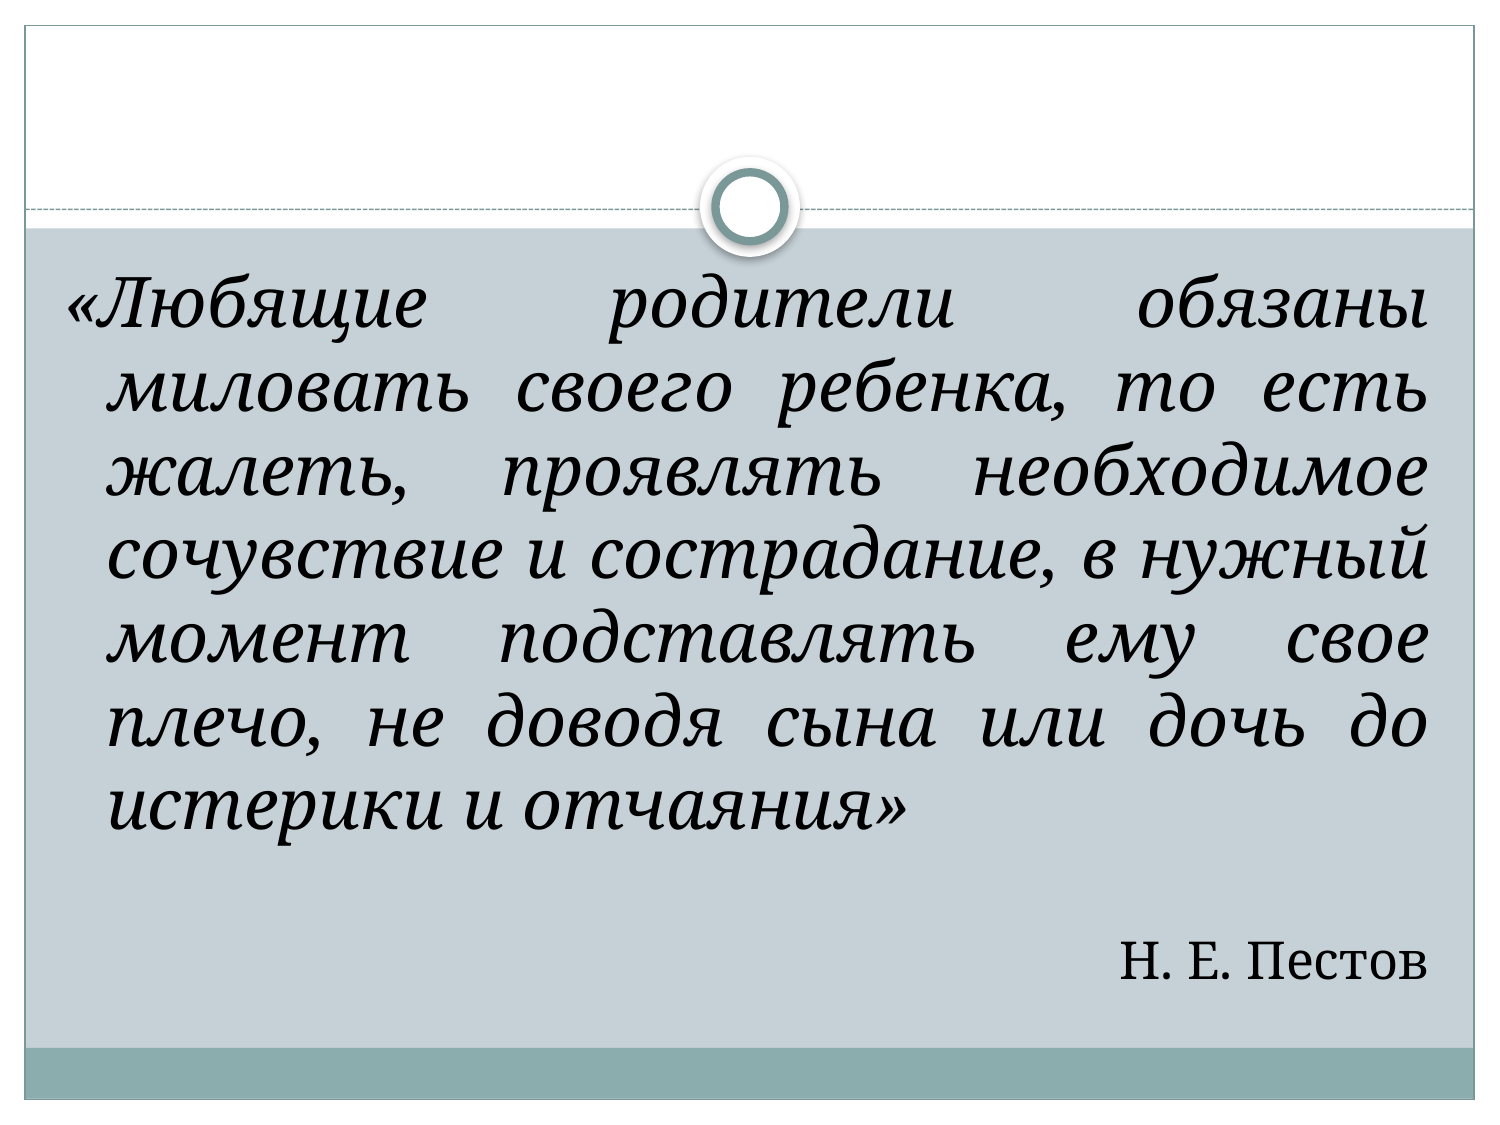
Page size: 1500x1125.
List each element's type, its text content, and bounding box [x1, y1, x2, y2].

list «Любящие родители обязаны миловать своего ребенка, то есть жалеть, проявлять необходимое сочувствие и сострадание, в нужный момент подставлять ему свое плечо, не доводя сына или дочь до истерики и отчаяния» Н. Е. Пестов [49, 250, 1445, 1001]
